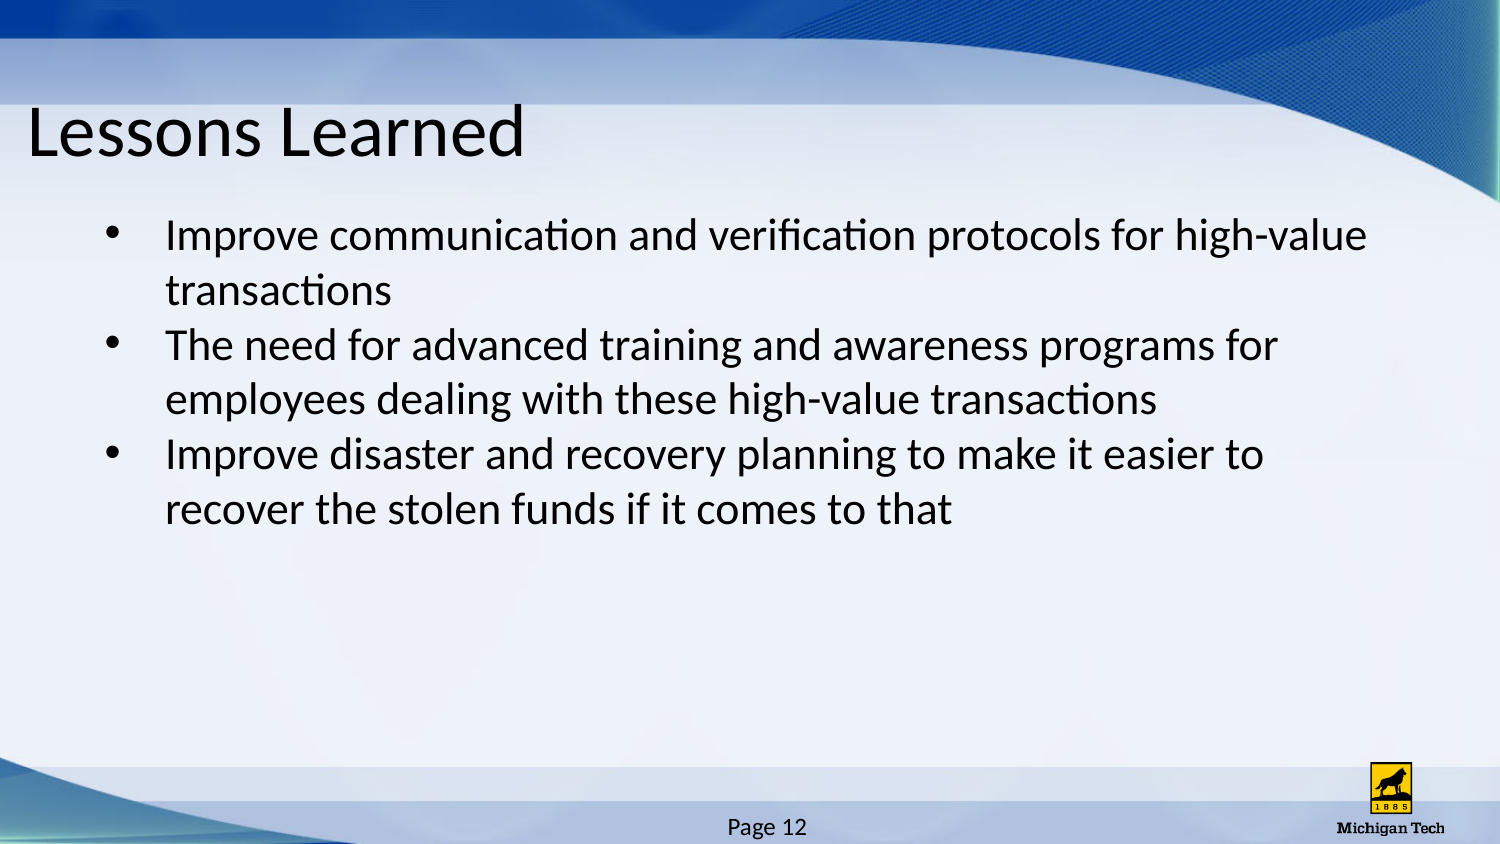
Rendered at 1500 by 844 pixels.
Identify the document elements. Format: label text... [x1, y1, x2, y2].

picture [0, 0, 1500, 844]
list Improve communication and verification protocols for high-value transactions The need for advanced training and awareness programs for employees dealing with these high-value transactions Improve disaster and recovery planning to make it easier to recover the stolen funds if it comes to that [75, 196, 1425, 797]
title Lessons Learned [12, 56, 1263, 197]
